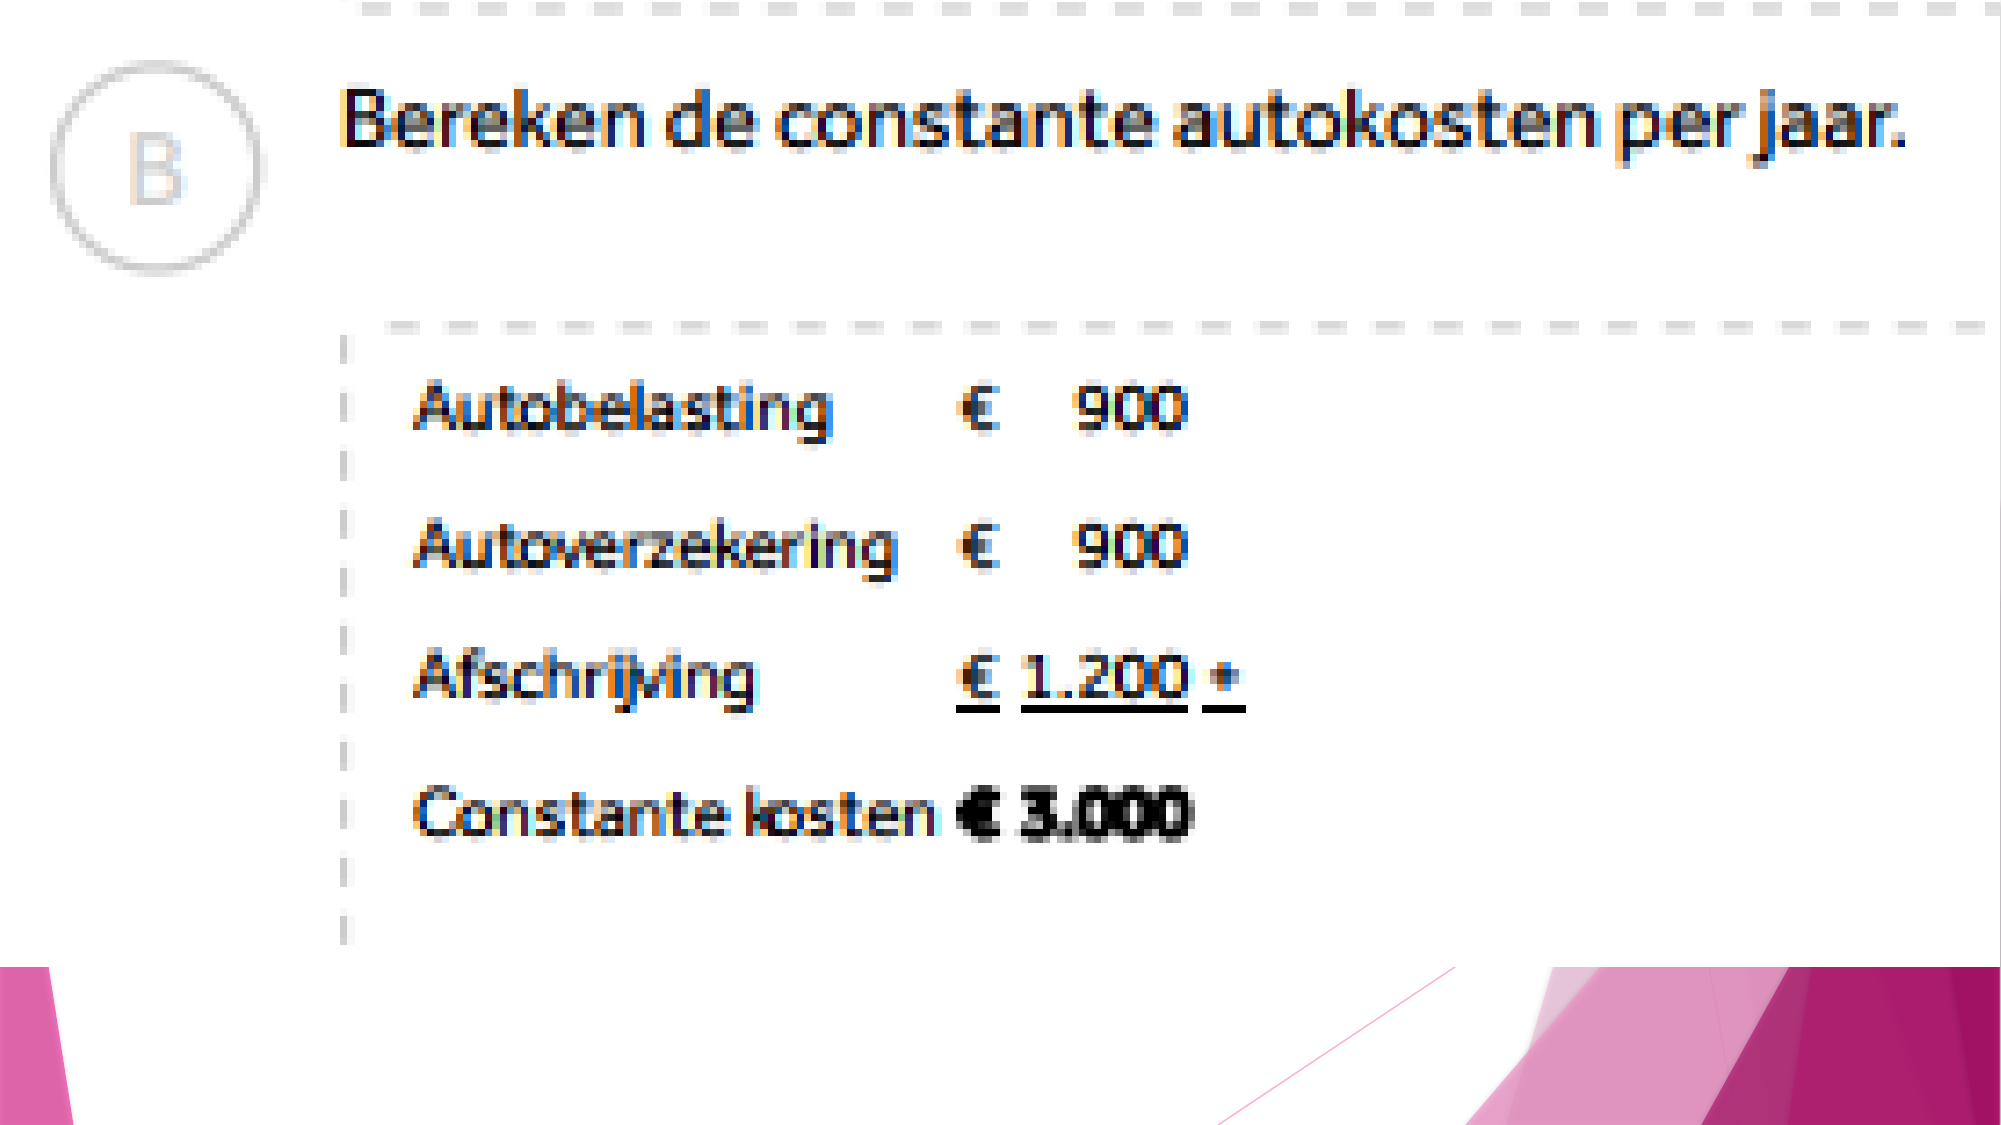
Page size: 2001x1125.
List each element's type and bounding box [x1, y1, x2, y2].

picture [0, 0, 2000, 967]
